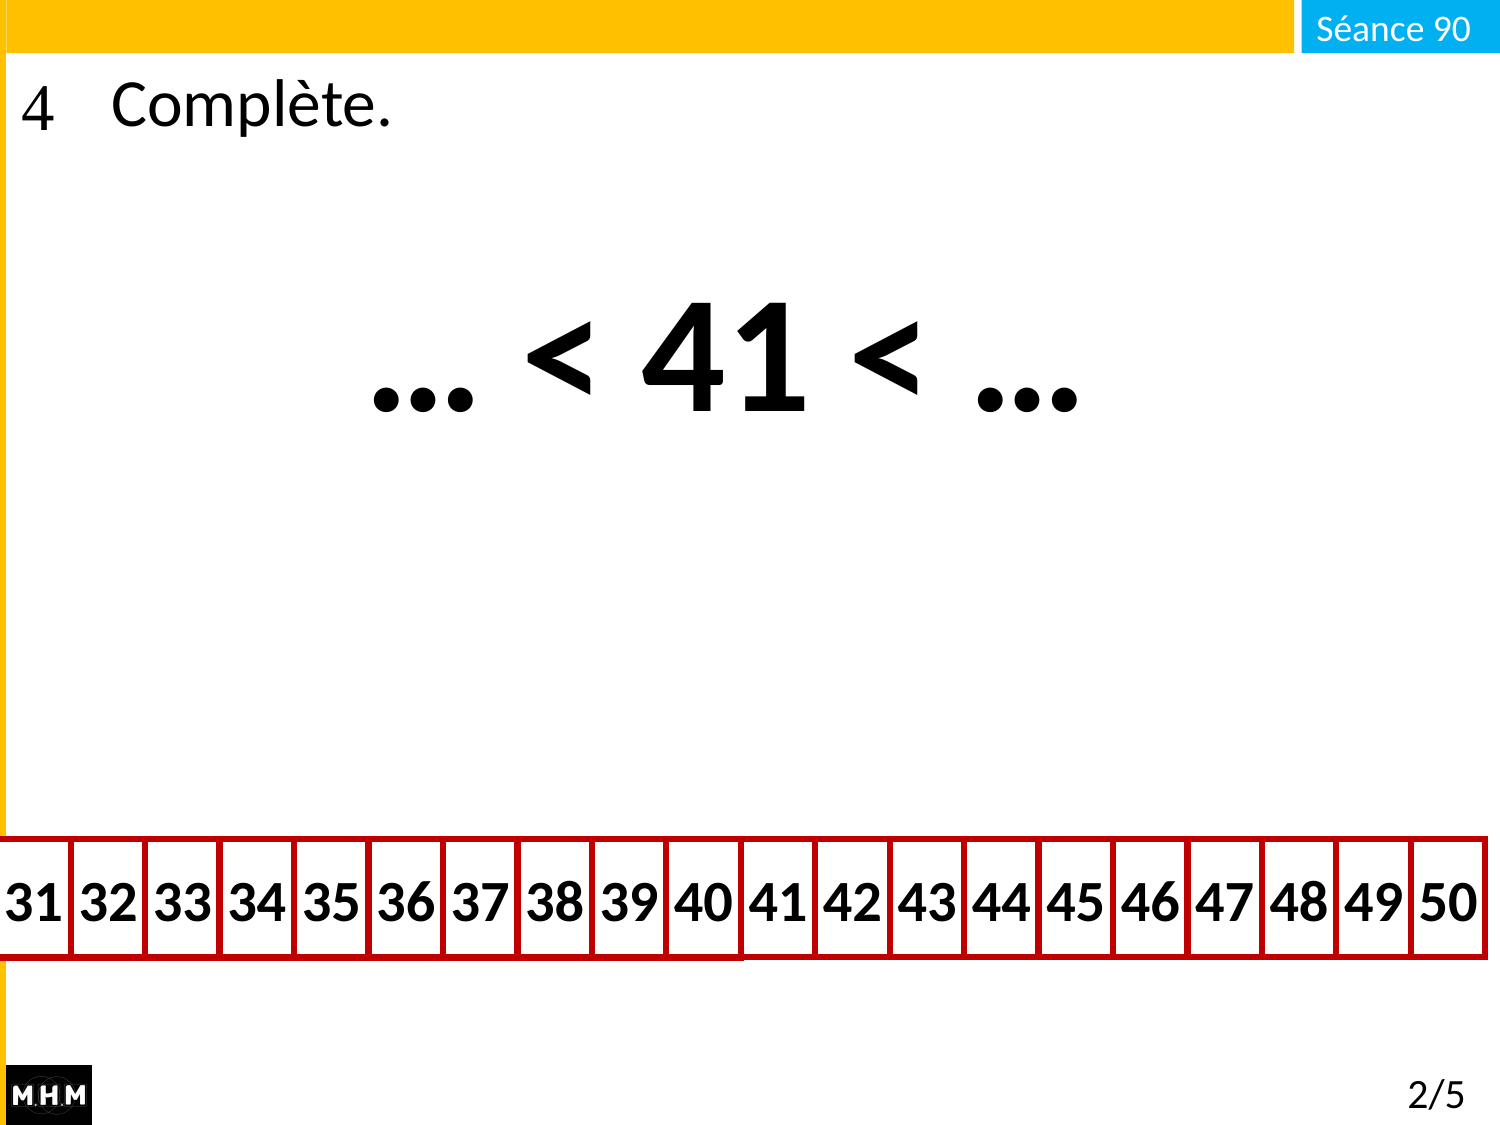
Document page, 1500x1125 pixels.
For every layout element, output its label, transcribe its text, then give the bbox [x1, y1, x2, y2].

picture [6, 1065, 92, 1125]
text_box … < 41 < … [348, 237, 1105, 453]
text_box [740, 838, 1486, 958]
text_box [0, 838, 740, 958]
list 2/5 [1373, 1064, 1500, 1125]
title Complète. [96, 60, 1391, 149]
